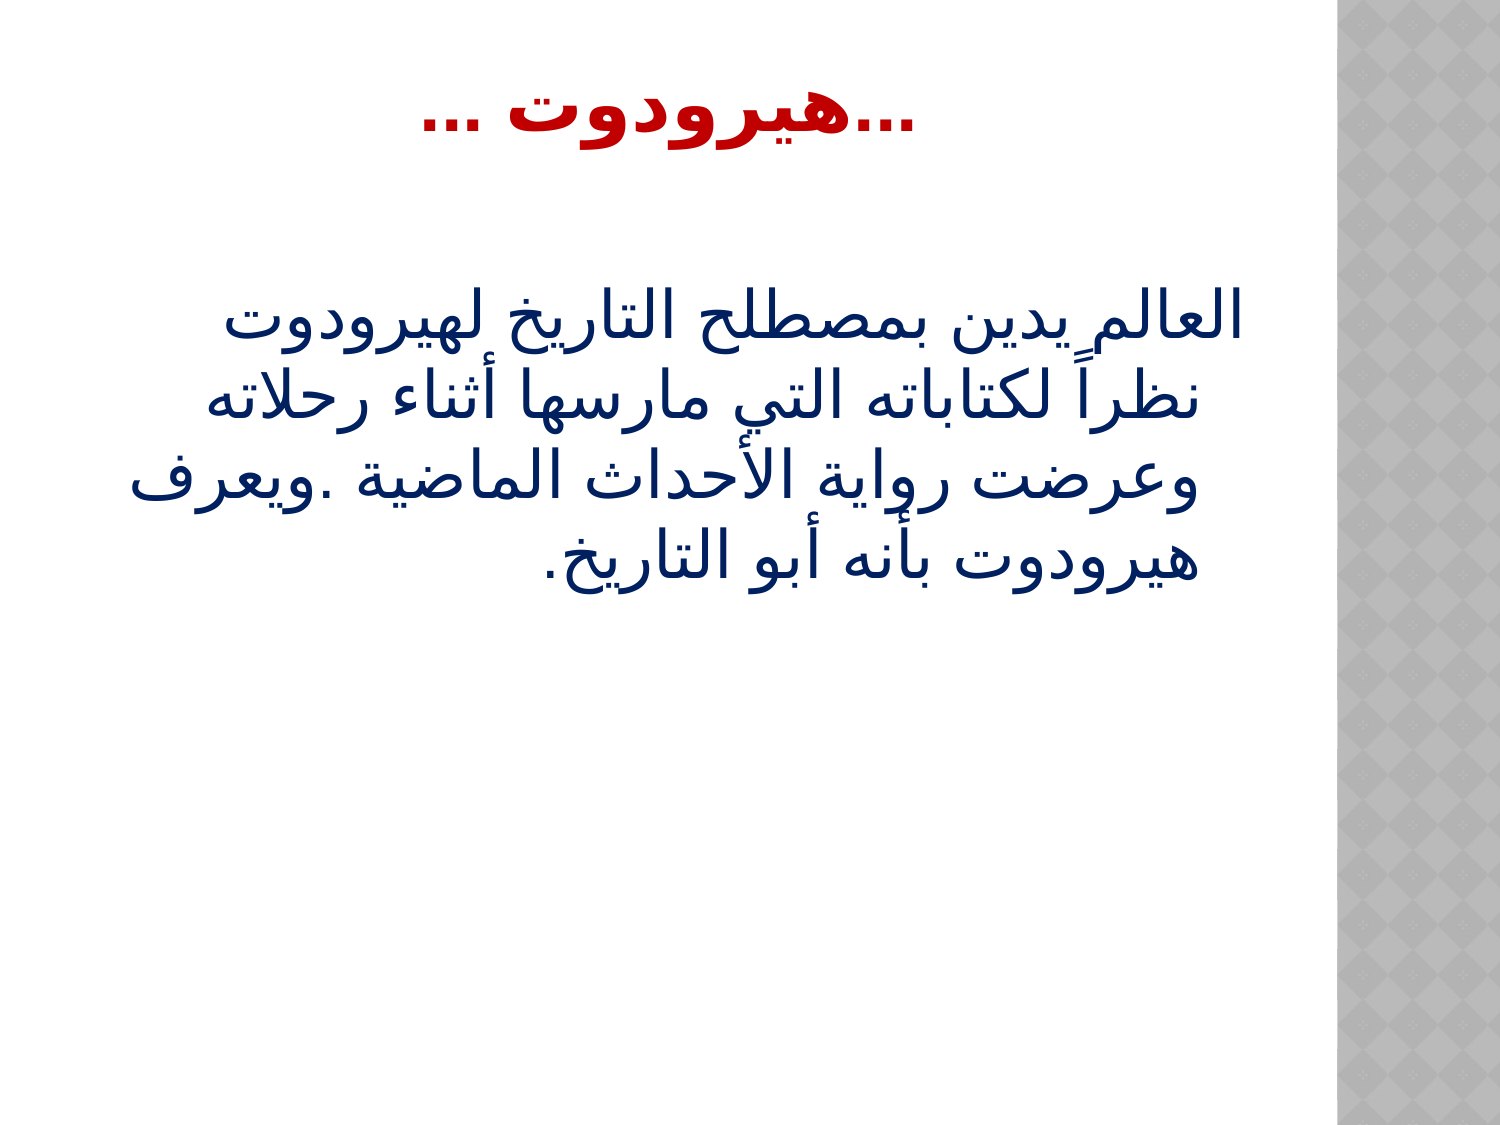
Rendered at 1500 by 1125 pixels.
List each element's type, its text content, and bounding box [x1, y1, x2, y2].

list العالم يدين بمصطلح التاريخ لهيرودوت نظراً لكتاباته التي مارسها أثناء رحلاته وعرضت رواية الأحداث الماضية .ويعرف هيرودوت بأنه أبو التاريخ. [74, 263, 1263, 1060]
title ...هيرودوت ... [75, 52, 1263, 240]
